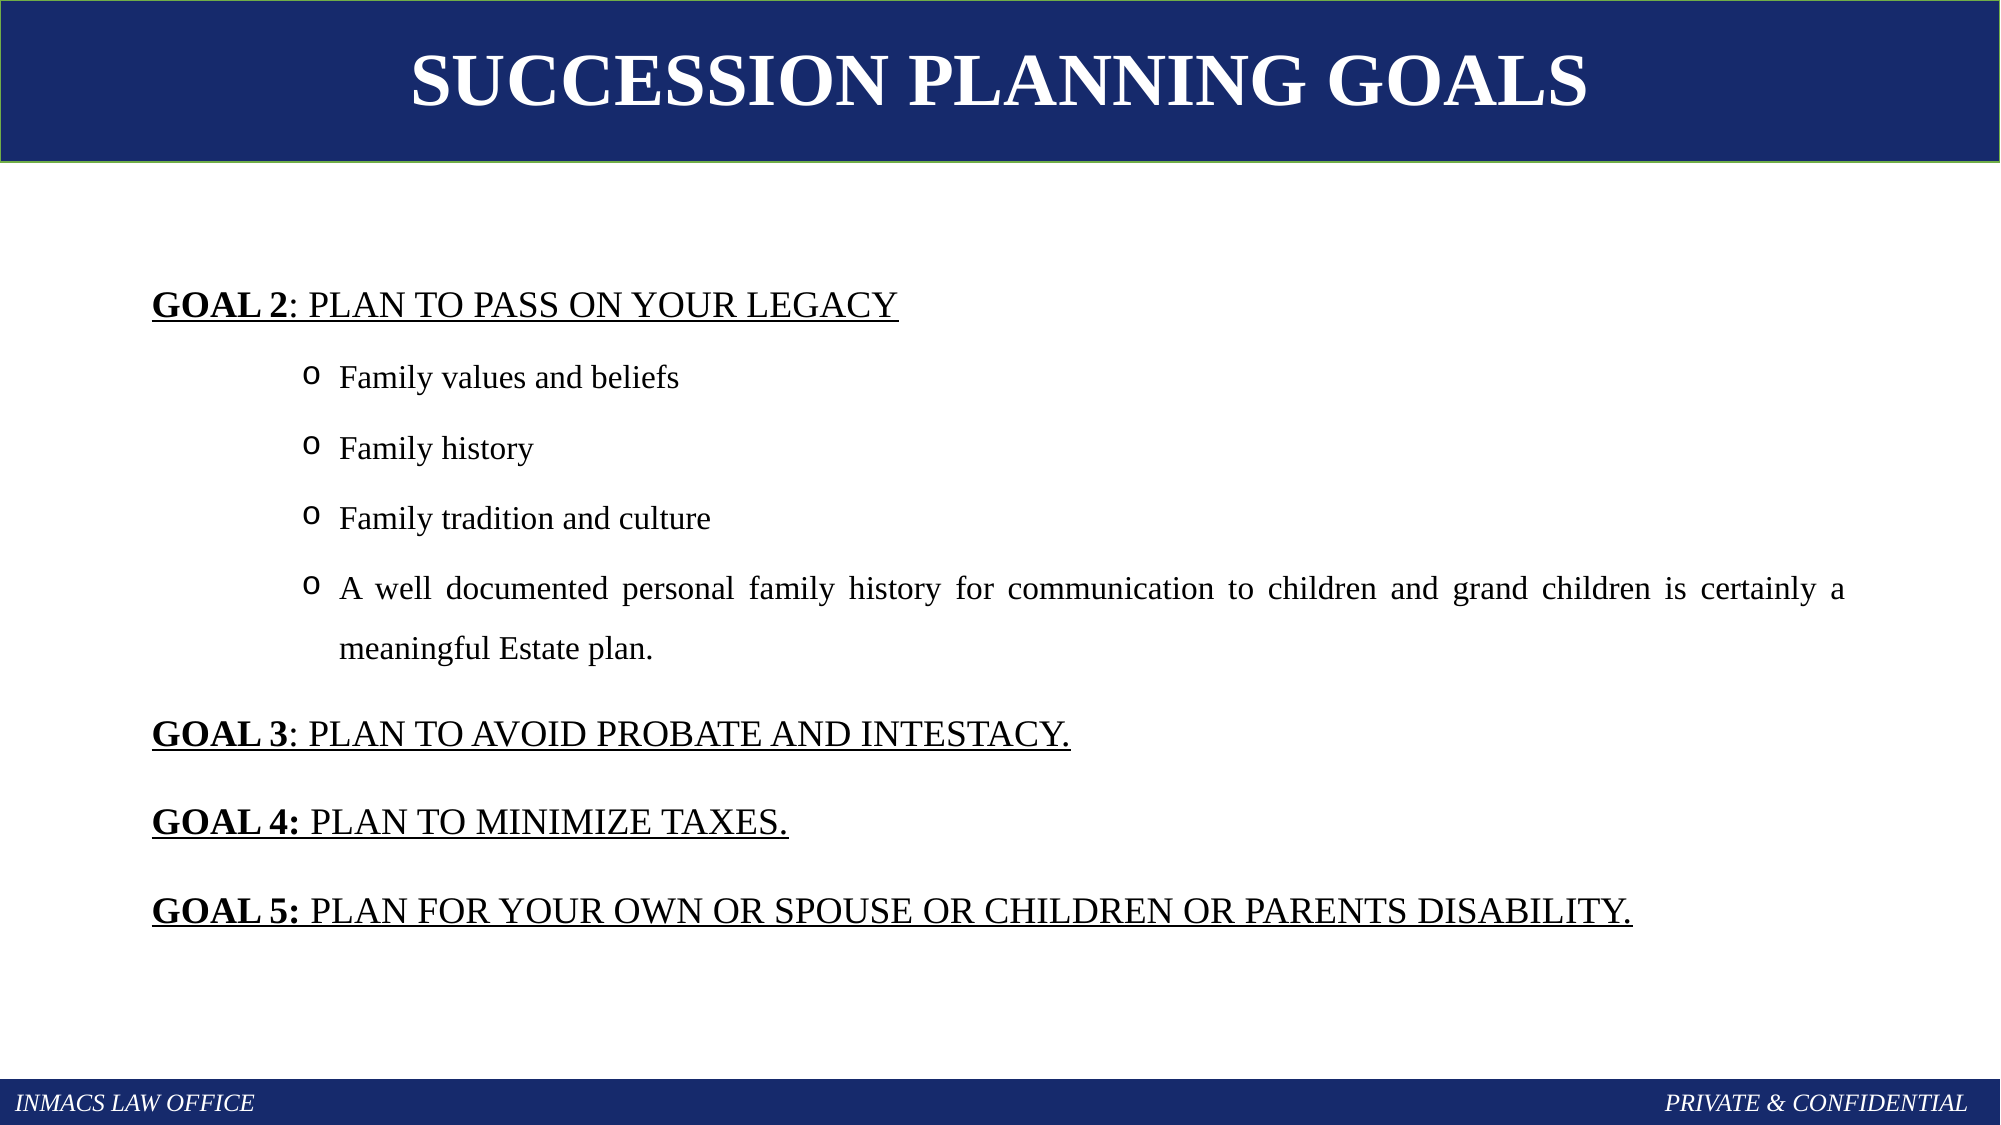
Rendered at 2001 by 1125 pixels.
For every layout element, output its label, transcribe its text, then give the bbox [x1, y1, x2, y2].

list GOAL 2: PLAN TO PASS ON YOUR LEGACY Family values and beliefs Family history Family tradition and culture A well documented personal family history for communication to children and grand children is certainly a meaningful Estate plan. GOAL 3: PLAN TO AVOID PROBATE AND INTESTACY. GOAL 4: PLAN TO MINIMIZE TAXES. GOAL 5: PLAN FOR YOUR OWN OR SPOUSE OR CHILDREN OR PARENTS DISABILITY. [136, 250, 1864, 975]
text_box INMACS LAW OFFICE PRIVATE & CONFIDENTIAL [0, 1079, 2000, 1125]
text_box SUCCESSION PLANNING GOALS [0, 0, 2000, 163]
